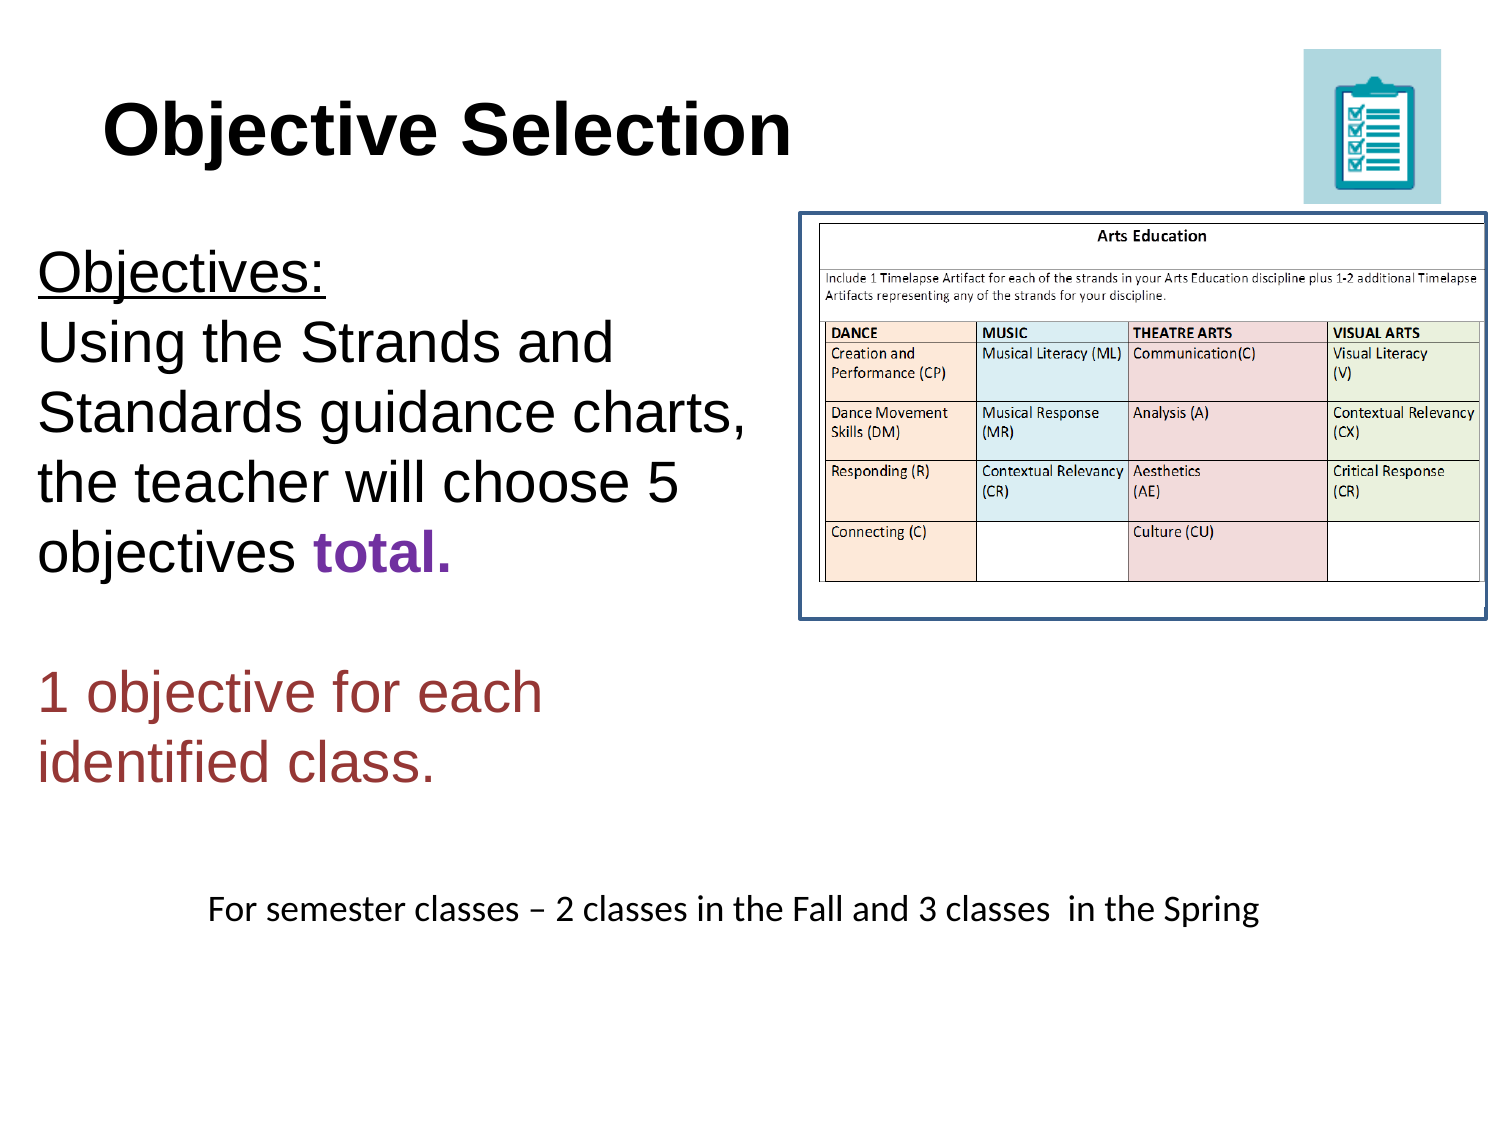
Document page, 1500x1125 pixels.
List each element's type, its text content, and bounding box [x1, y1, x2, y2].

title [26, 24, 1427, 200]
text_box Objectives: Using the Strands and Standards guidance charts, the teacher will choose 5 objectives total. 1 objective for each identified class. [22, 226, 800, 872]
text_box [799, 213, 1486, 619]
text_box Objective Selection [87, 73, 1298, 178]
text_box For semester classes – 2 classes in the Fall and 3 classes in the Spring [193, 876, 1277, 937]
picture [1303, 49, 1442, 204]
